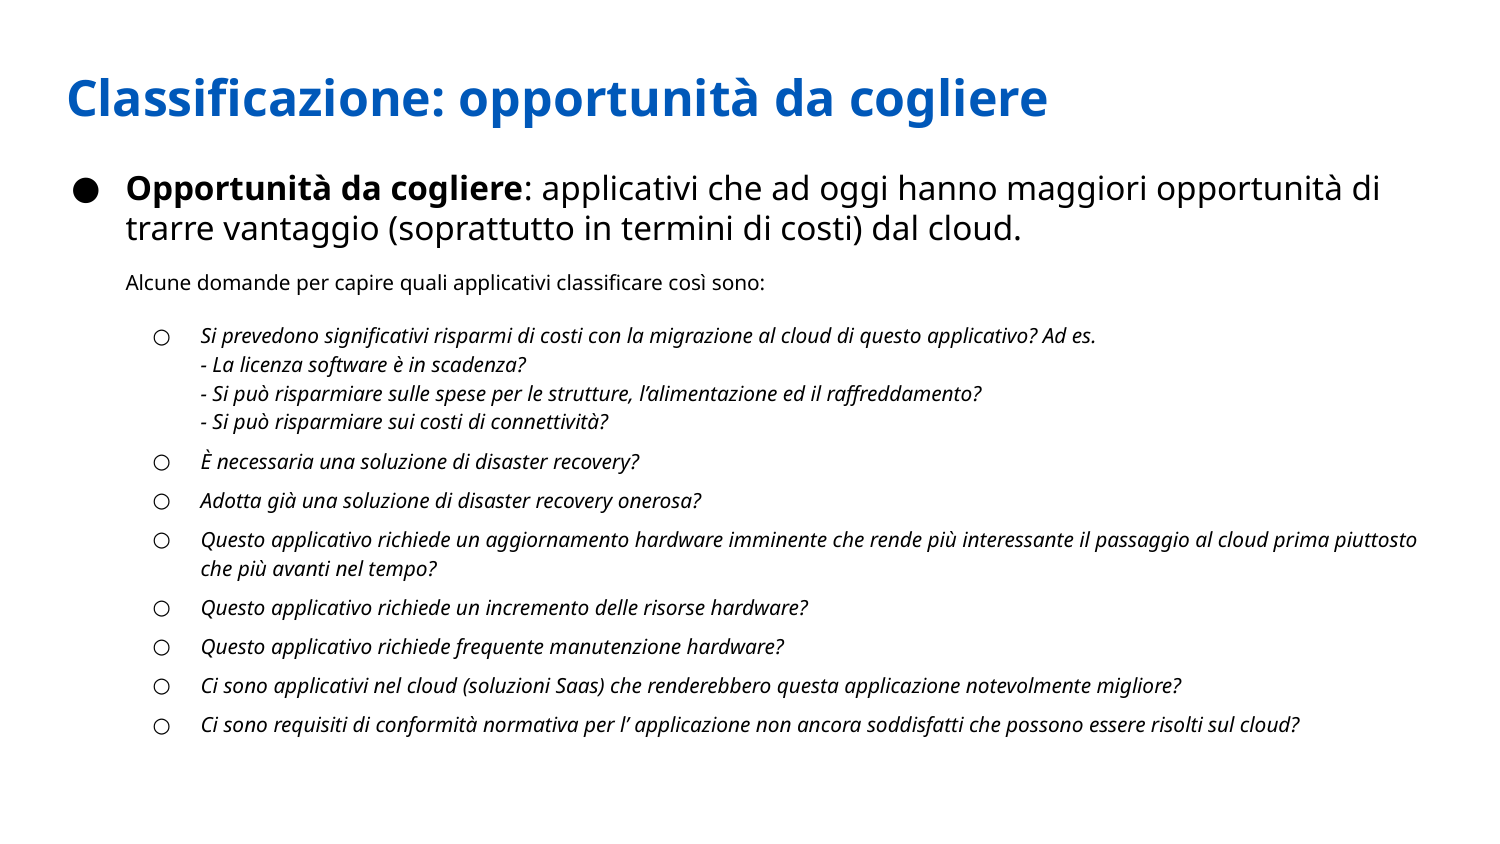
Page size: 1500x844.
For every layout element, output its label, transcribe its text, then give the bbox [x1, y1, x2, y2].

text_box Opportunità da cogliere: applicativi che ad oggi hanno maggiori opportunità di trarre vantaggio (soprattutto in termini di costi) dal cloud. Alcune domande per capire quali applicativi classificare così sono: Si prevedono significativi risparmi di costi con la migrazione al cloud di questo applicativo? Ad es. - La licenza software è in scadenza? - Si può risparmiare sulle spese per le strutture, l’alimentazione ed il raffreddamento? - Si può risparmiare sui costi di connettività? È necessaria una soluzione di disaster recovery? Adotta già una soluzione di disaster recovery onerosa? Questo applicativo richiede un aggiornamento hardware imminente che rende più interessante il passaggio al cloud prima piuttosto che più avanti nel tempo? Questo applicativo richiede un incremento delle risorse hardware? Questo applicativo richiede frequente manutenzione hardware? Ci sono applicativi nel cloud (soluzioni Saas) che renderebbero questa applicazione notevolmente migliore? Ci sono requisiti di conformità normativa per l’ applicazione non ancora soddisfatti che possono essere risolti sul cloud? [35, 152, 1465, 795]
title Classificazione: opportunità da cogliere [51, 51, 1449, 146]
